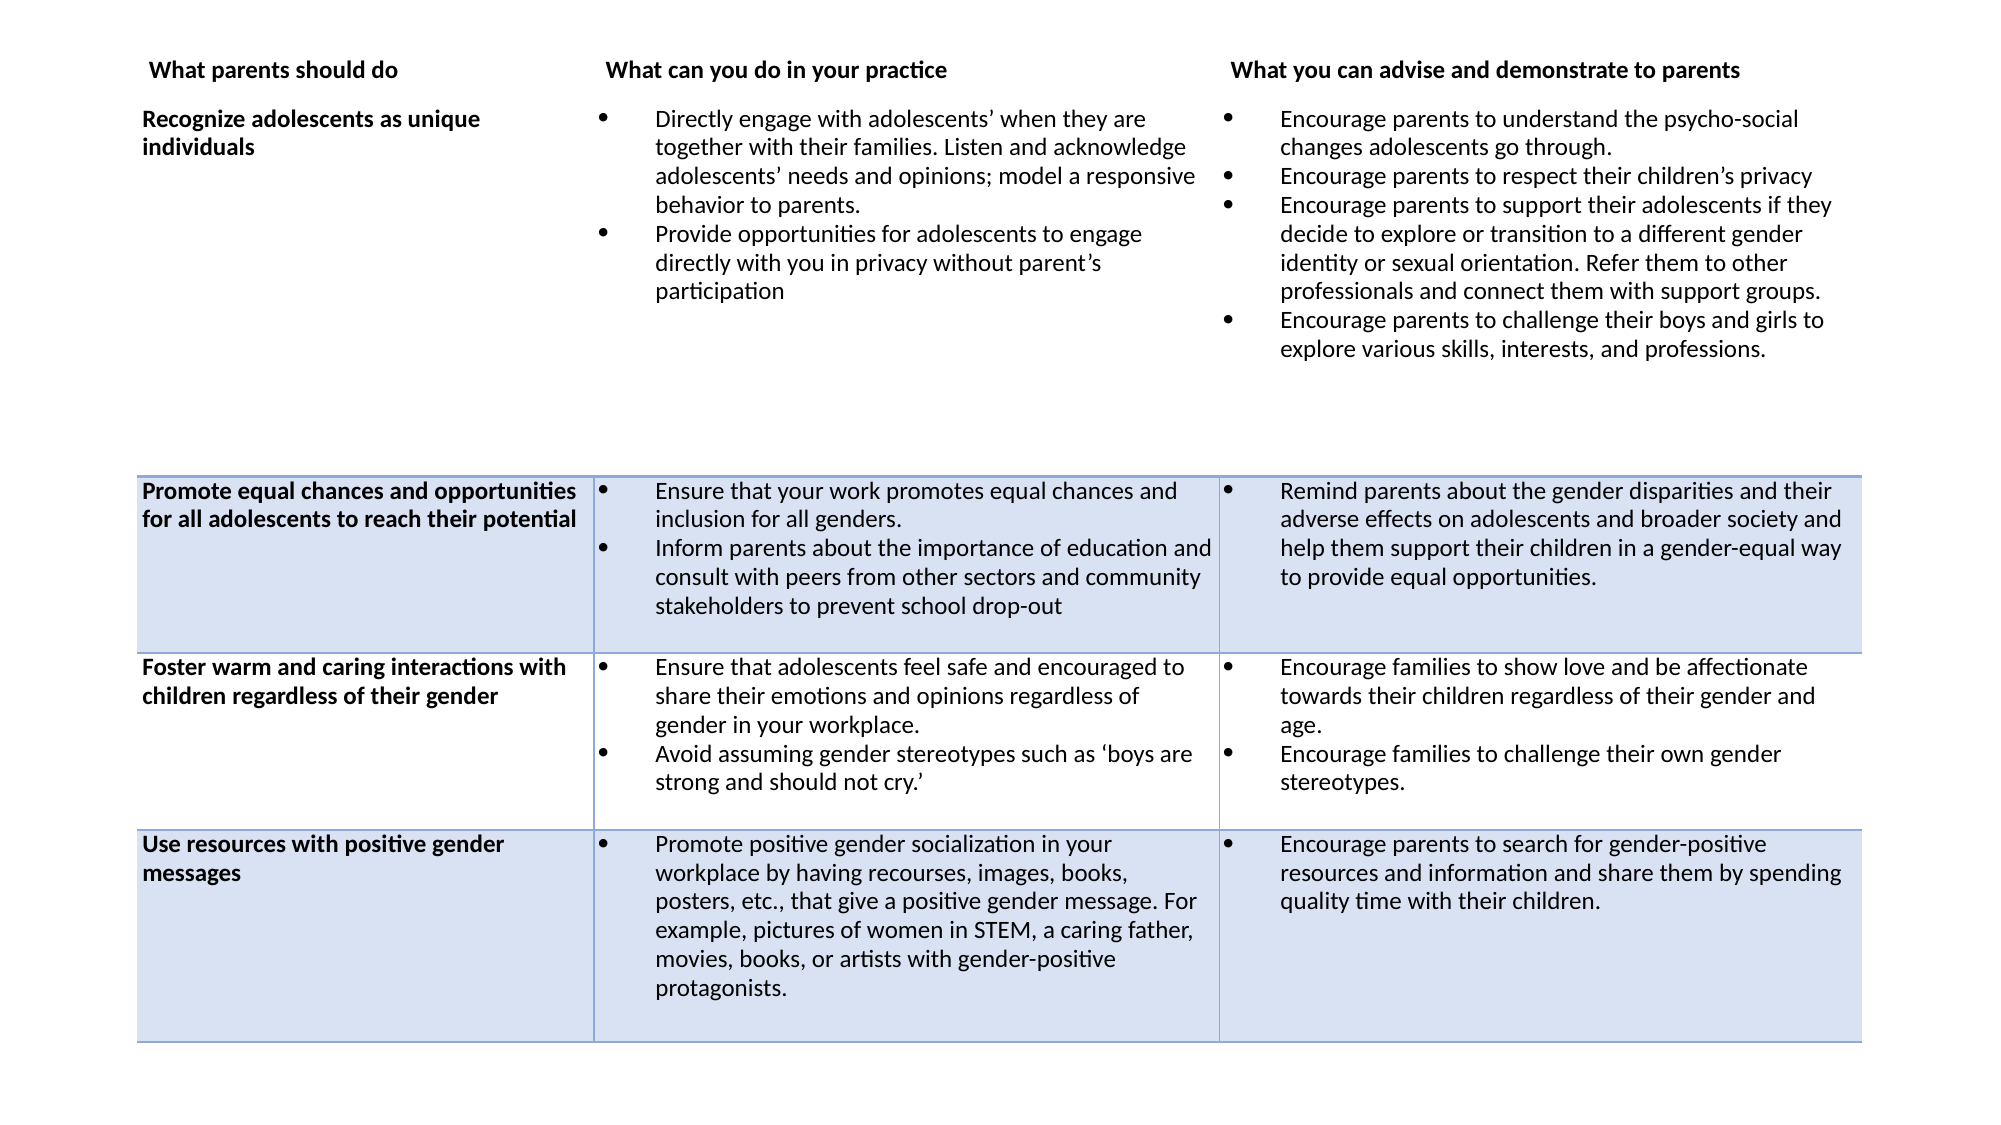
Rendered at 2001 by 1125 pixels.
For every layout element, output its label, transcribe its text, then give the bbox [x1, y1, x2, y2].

table_header Directly engage with adolescents’ when they are together with their families. Listen and acknowledge adolescents’ needs and opinions; model a responsive behavior to parents. Provide opportunities for adolescents to engage directly with you in privacy without parent’s participation [594, 105, 1219, 475]
table_cell Use resources with positive gender messages [137, 831, 593, 1041]
table_header What parents should do [137, 60, 594, 105]
table_cell Promote equal chances and opportunities for all adolescents to reach their potential [137, 478, 593, 652]
table_cell Encourage parents to search for gender-positive resources and information and share them by spending quality time with their children. [1220, 831, 1862, 1041]
table_cell Promote positive gender socialization in your workplace by having recourses, images, books, posters, etc., that give a positive gender message. For example, pictures of women in STEM, a caring father, movies, books, or artists with gender-positive protagonists. [595, 831, 1219, 1041]
table_cell Foster warm and caring interactions with children regardless of their gender [137, 654, 593, 829]
table_cell Ensure that your work promotes equal chances and inclusion for all genders. Inform parents about the importance of education and consult with peers from other sectors and community stakeholders to prevent school drop-out [595, 478, 1219, 652]
table_header What you can advise and demonstrate to parents [1219, 60, 1862, 105]
table_header What can you do in your practice [594, 60, 1219, 105]
table_header Encourage parents to understand the psycho-social changes adolescents go through. Encourage parents to respect their children’s privacy Encourage parents to support their adolescents if they decide to explore or transition to a different gender identity or sexual orientation. Refer them to other professionals and connect them with support groups. Encourage parents to challenge their boys and girls to explore various skills, interests, and professions. [1219, 105, 1862, 475]
table_header Recognize adolescents as unique individuals [137, 105, 594, 475]
table_cell Ensure that adolescents feel safe and encouraged to share their emotions and opinions regardless of gender in your workplace. Avoid assuming gender stereotypes such as ‘boys are strong and should not cry.’ [595, 654, 1219, 829]
table_cell Encourage families to show love and be affectionate towards their children regardless of their gender and age. Encourage families to challenge their own gender stereotypes. [1220, 654, 1862, 829]
table_cell Remind parents about the gender disparities and their adverse effects on adolescents and broader society and help them support their children in a gender-equal way to provide equal opportunities. [1220, 478, 1862, 652]
